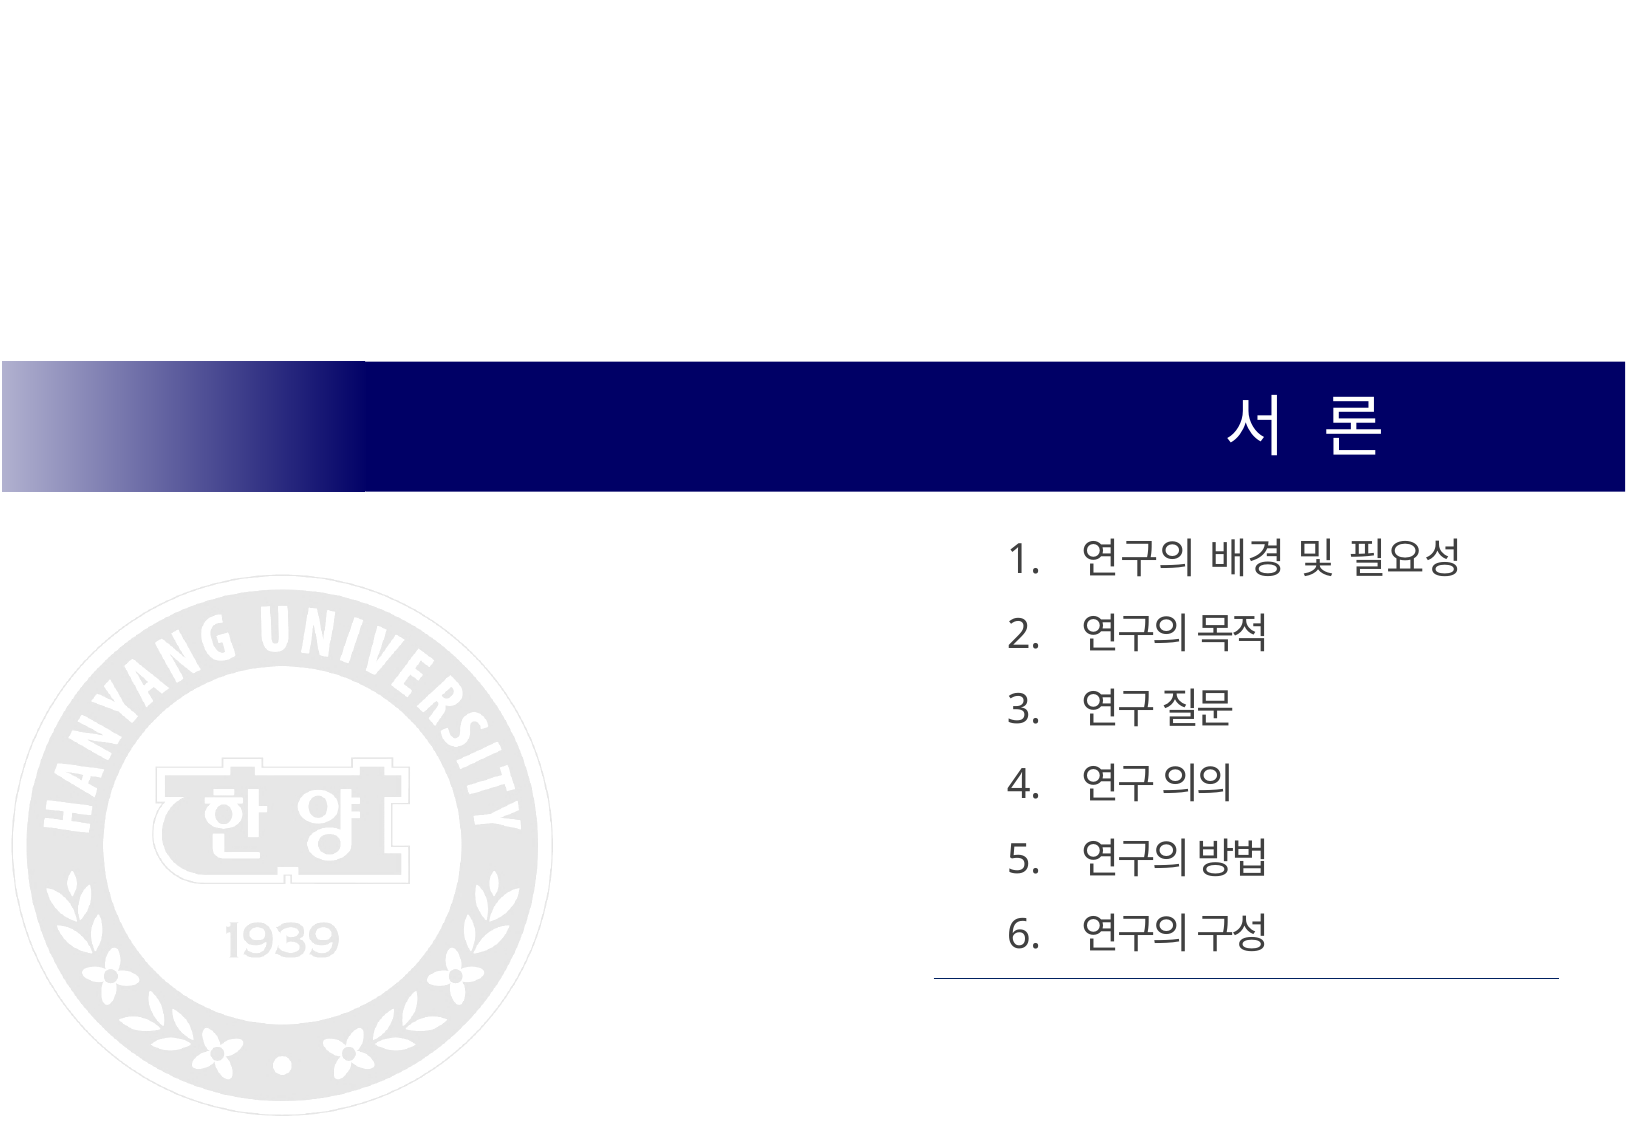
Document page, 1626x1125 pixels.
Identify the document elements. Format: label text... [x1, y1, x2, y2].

text_box 연구의 배경 및 필요성 연구의 목적 연구 질문 연구 의의 연구의 방법 연구의 구성 [915, 499, 1593, 965]
text_box 서 론 [328, 303, 1400, 545]
